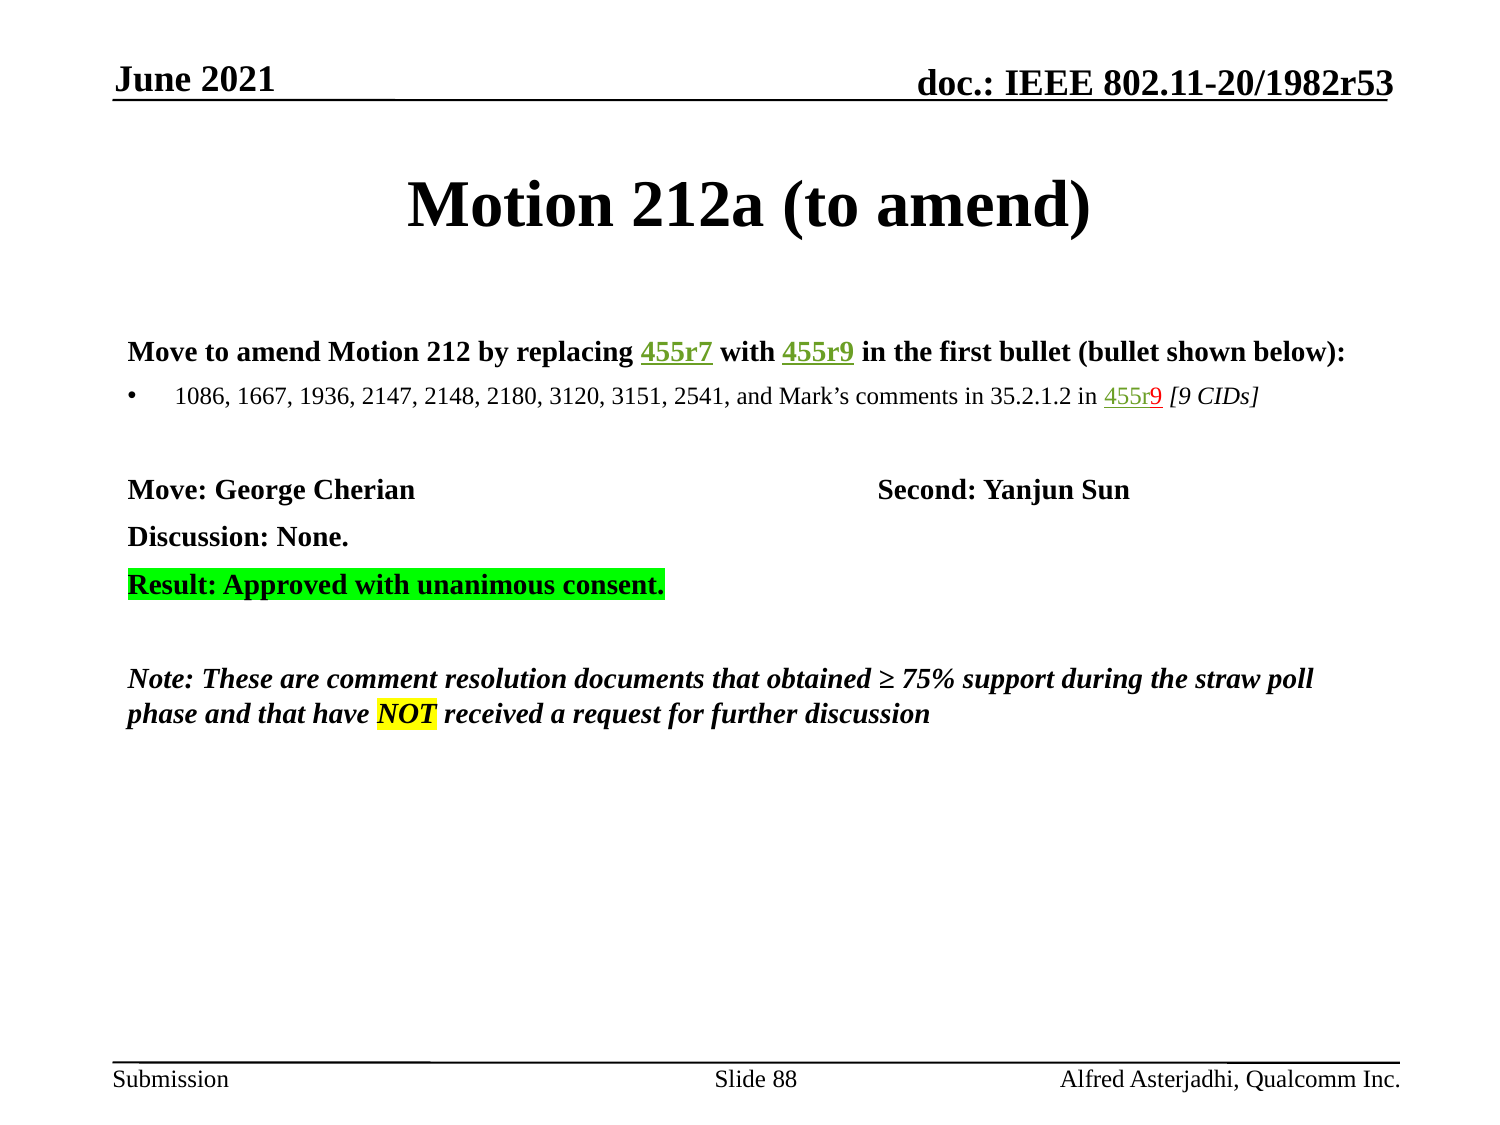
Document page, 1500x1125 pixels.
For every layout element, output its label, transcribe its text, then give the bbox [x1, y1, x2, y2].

list Move to amend Motion 212 by replacing 455r7 with 455r9 in the first bullet (bullet shown below): 1086, 1667, 1936, 2147, 2148, 2180, 3120, 3151, 2541, and Mark’s comments in 35.2.1.2 in 455r9 [9 CIDs] Move: George Cherian Second: Yanjun Sun Discussion: None. Result: Approved with unanimous consent. Note: These are comment resolution documents that obtained ≥ 75% support during the straw poll phase and that have NOT received a request for further discussion [112, 324, 1388, 1063]
footer Alfred Asterjadhi, Qualcomm Inc. [878, 1061, 1402, 1093]
slide_number Slide 88 [712, 1061, 800, 1123]
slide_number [114, 54, 423, 100]
title Motion 212a (to amend) [112, 112, 1388, 288]
